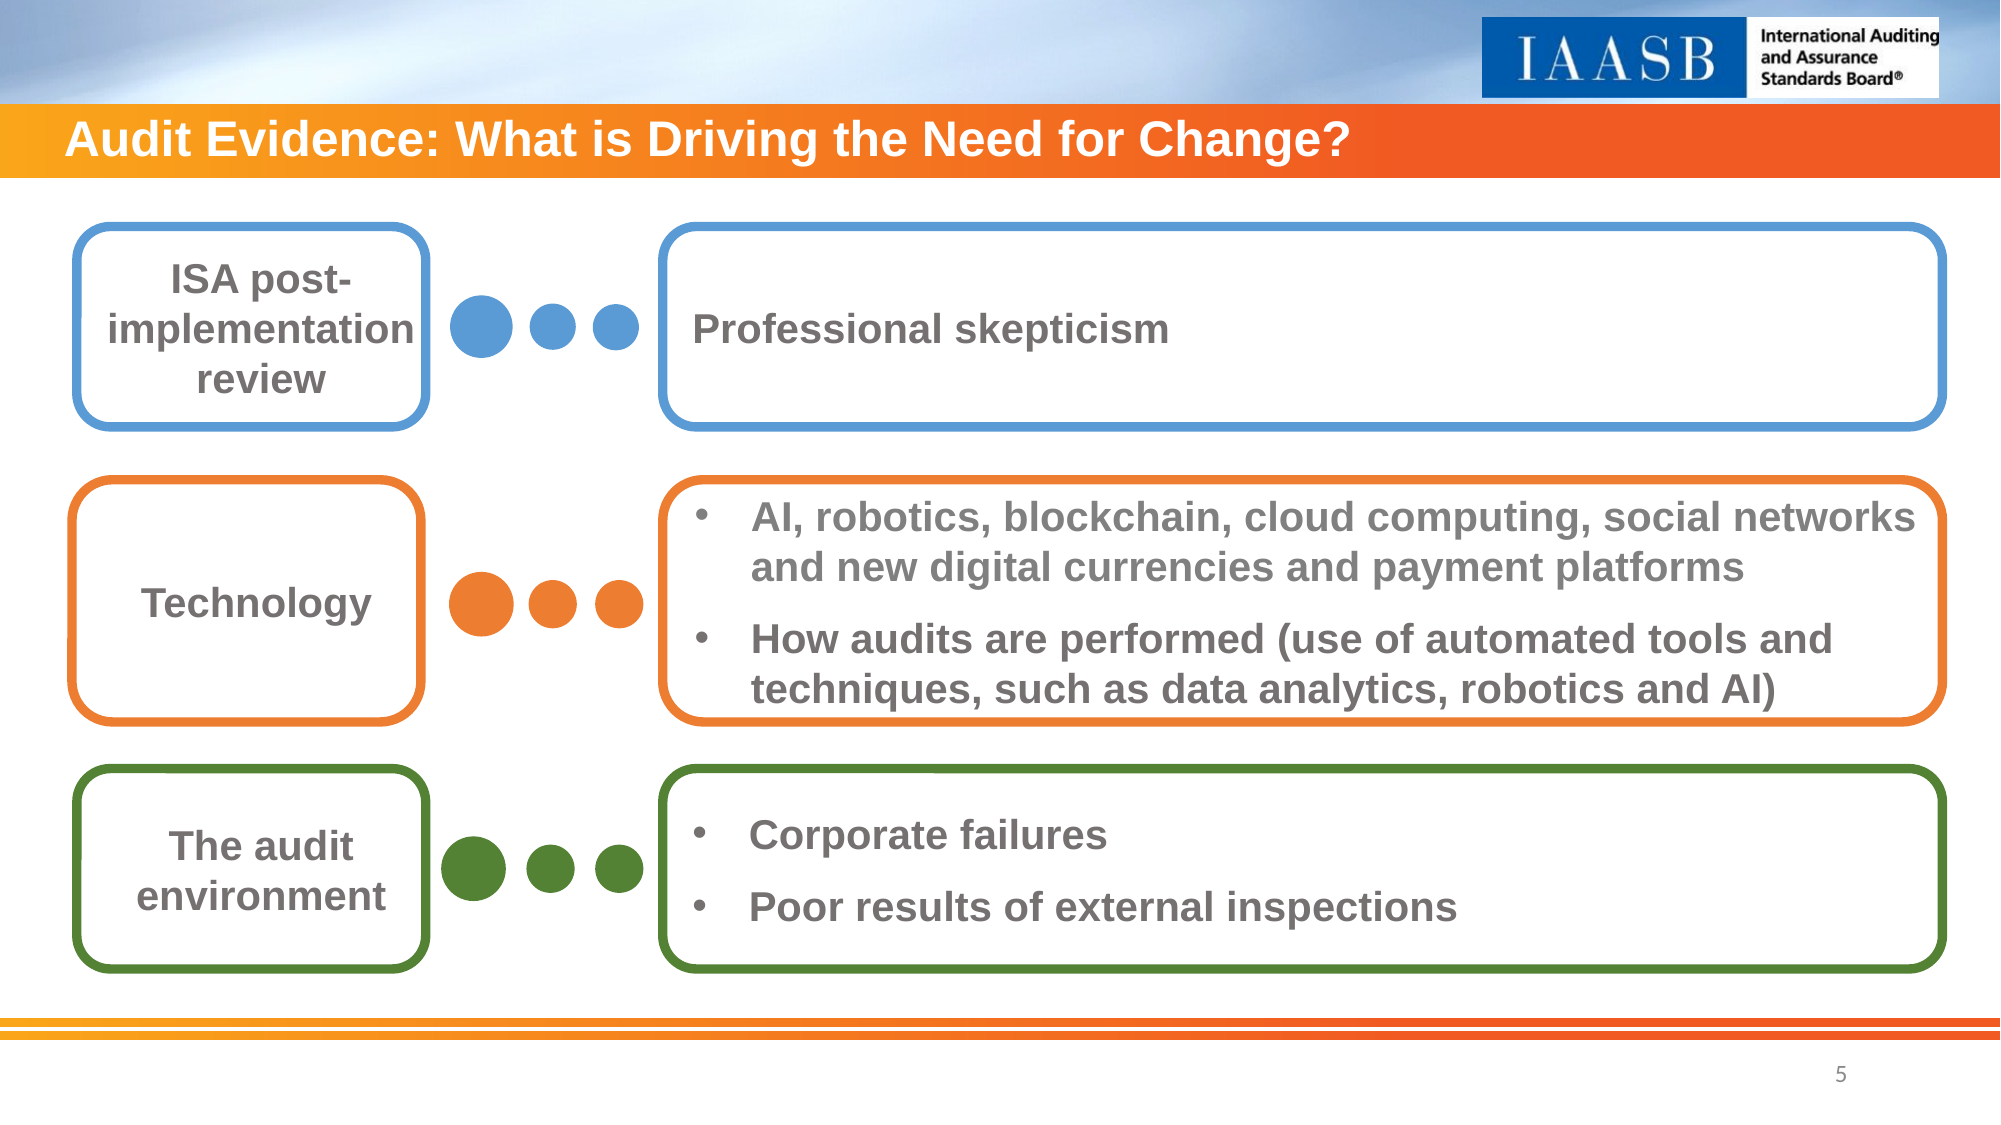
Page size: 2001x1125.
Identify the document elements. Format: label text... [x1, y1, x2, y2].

text_box Technology [70, 478, 422, 723]
text_box Audit Evidence: What is Driving the Need for Change? [48, 109, 1863, 171]
text_box Corporate failures Poor results of external inspections [661, 767, 1944, 971]
text_box [595, 580, 644, 629]
text_box [528, 580, 577, 629]
text_box The audit environment [75, 767, 427, 971]
text_box [441, 836, 506, 902]
text_box [595, 844, 644, 893]
picture [0, 0, 2000, 104]
text_box [591, 303, 640, 352]
text_box [449, 294, 514, 359]
text_box [528, 302, 577, 351]
text_box [526, 844, 575, 893]
text_box [449, 571, 514, 637]
text_box Professional skepticism [661, 225, 1944, 428]
text_box AI, robotics, blockchain, cloud computing, social networks and new digital currencies and payment platforms How audits are performed (use of automated tools and techniques, such as data analytics, robotics and AI) [661, 478, 1944, 723]
text_box ISA post-implementation review [75, 225, 427, 428]
slide_number 5 [1412, 1042, 1863, 1103]
